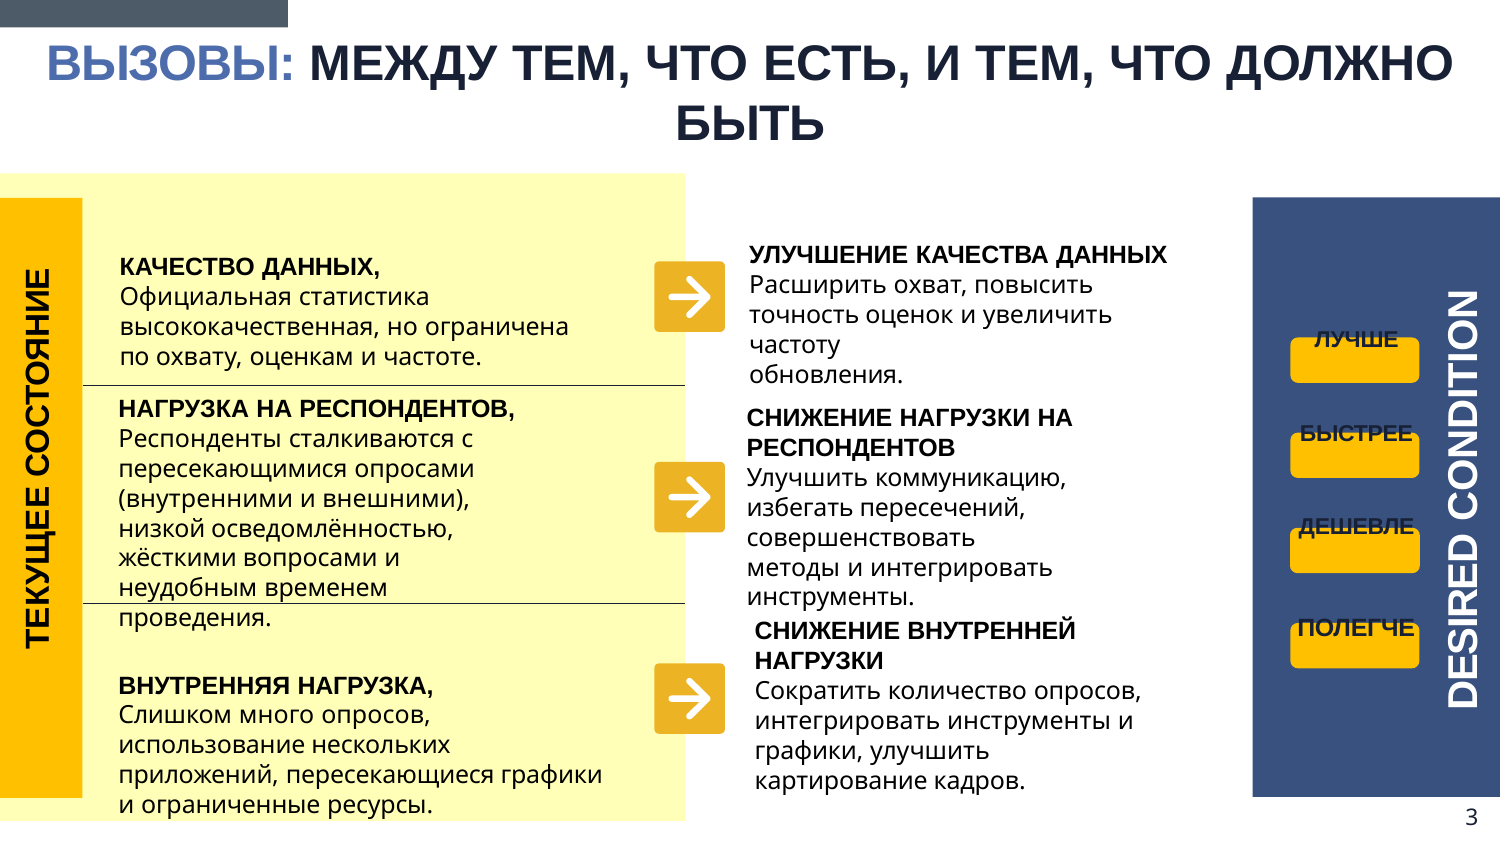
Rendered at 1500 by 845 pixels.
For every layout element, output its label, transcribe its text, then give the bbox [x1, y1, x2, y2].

text_box УЛУЧШЕНИЕ КАЧЕСТВА ДАННЫХ Расширить охват, повысить точность оценок и увеличить частоту обновления. [747, 236, 1187, 389]
text_box DESIRED CONDITION [1437, 641, 1488, 713]
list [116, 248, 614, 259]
text_box СНИЖЕНИЕ ВНУТРЕННЕЙ НАГРУЗКИ Сократить количество опросов, интегрировать инструменты и графики, улучшить картирование кадров. [752, 613, 1149, 795]
text_box СНИЖЕНИЕ НАГРУЗКИ НА РЕСПОНДЕНТОВ Улучшить коммуникацию, избегать пересечений, совершенствовать методы и интегрировать инструменты. [744, 399, 1202, 611]
text_box ЛУЧШЕ БЫСТРЕЕ ДЕШЕВЛЕ ПОЛЕГЧЕ [1252, 197, 1500, 641]
title ВЫЗОВЫ: МЕЖДУ ТЕМ, ЧТО ЕСТЬ, И ТЕМ, ЧТО ДОЛЖНО БЫТЬ [0, 0, 1500, 171]
text_box ТЕКУЩЕЕ СОСТОЯНИЕ [16, 261, 59, 652]
text_box 3 [1463, 800, 1481, 831]
text_box [1290, 641, 1420, 669]
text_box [82, 261, 726, 735]
list КАЧЕСТВО ДАННЫХ, Официальная статистика высококачественная, но ограничена по охвату, оценкам и частоте. НАГРУЗКА НА РЕСПОНДЕНТОВ, Респонденты сталкиваются с пересекающимися опросами (внутренними и внешними), низкой осведомлённостью, жёсткими вопросами и неудобным временем проведения. ВНУТРЕННЯЯ НАГРУЗКА, Слишком много опросов, использование нескольких приложений, пересекающиеся графики и ограниченные ресурсы. [116, 743, 614, 819]
text_box [1252, 641, 1500, 797]
